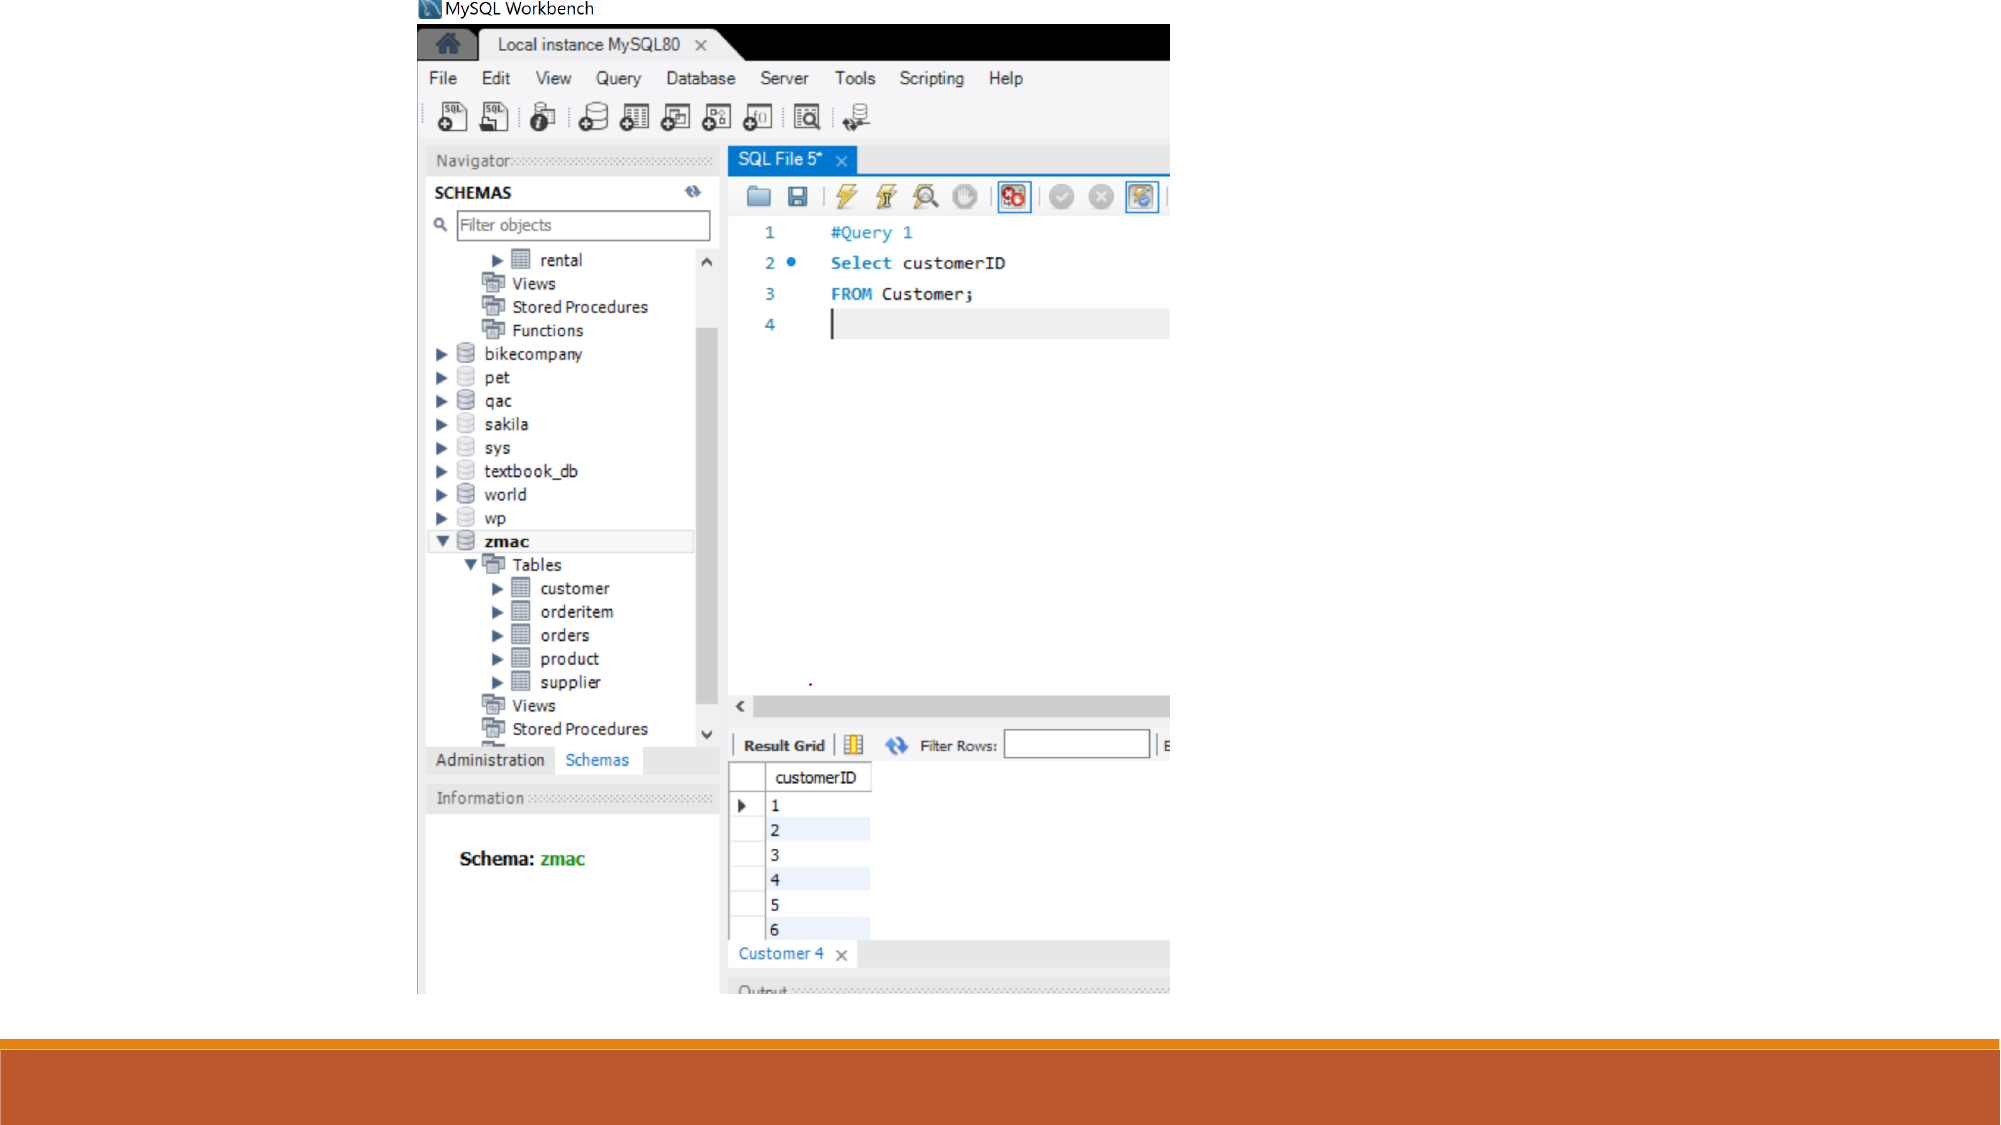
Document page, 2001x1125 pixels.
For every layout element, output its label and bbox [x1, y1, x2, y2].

picture [417, 0, 1171, 995]
